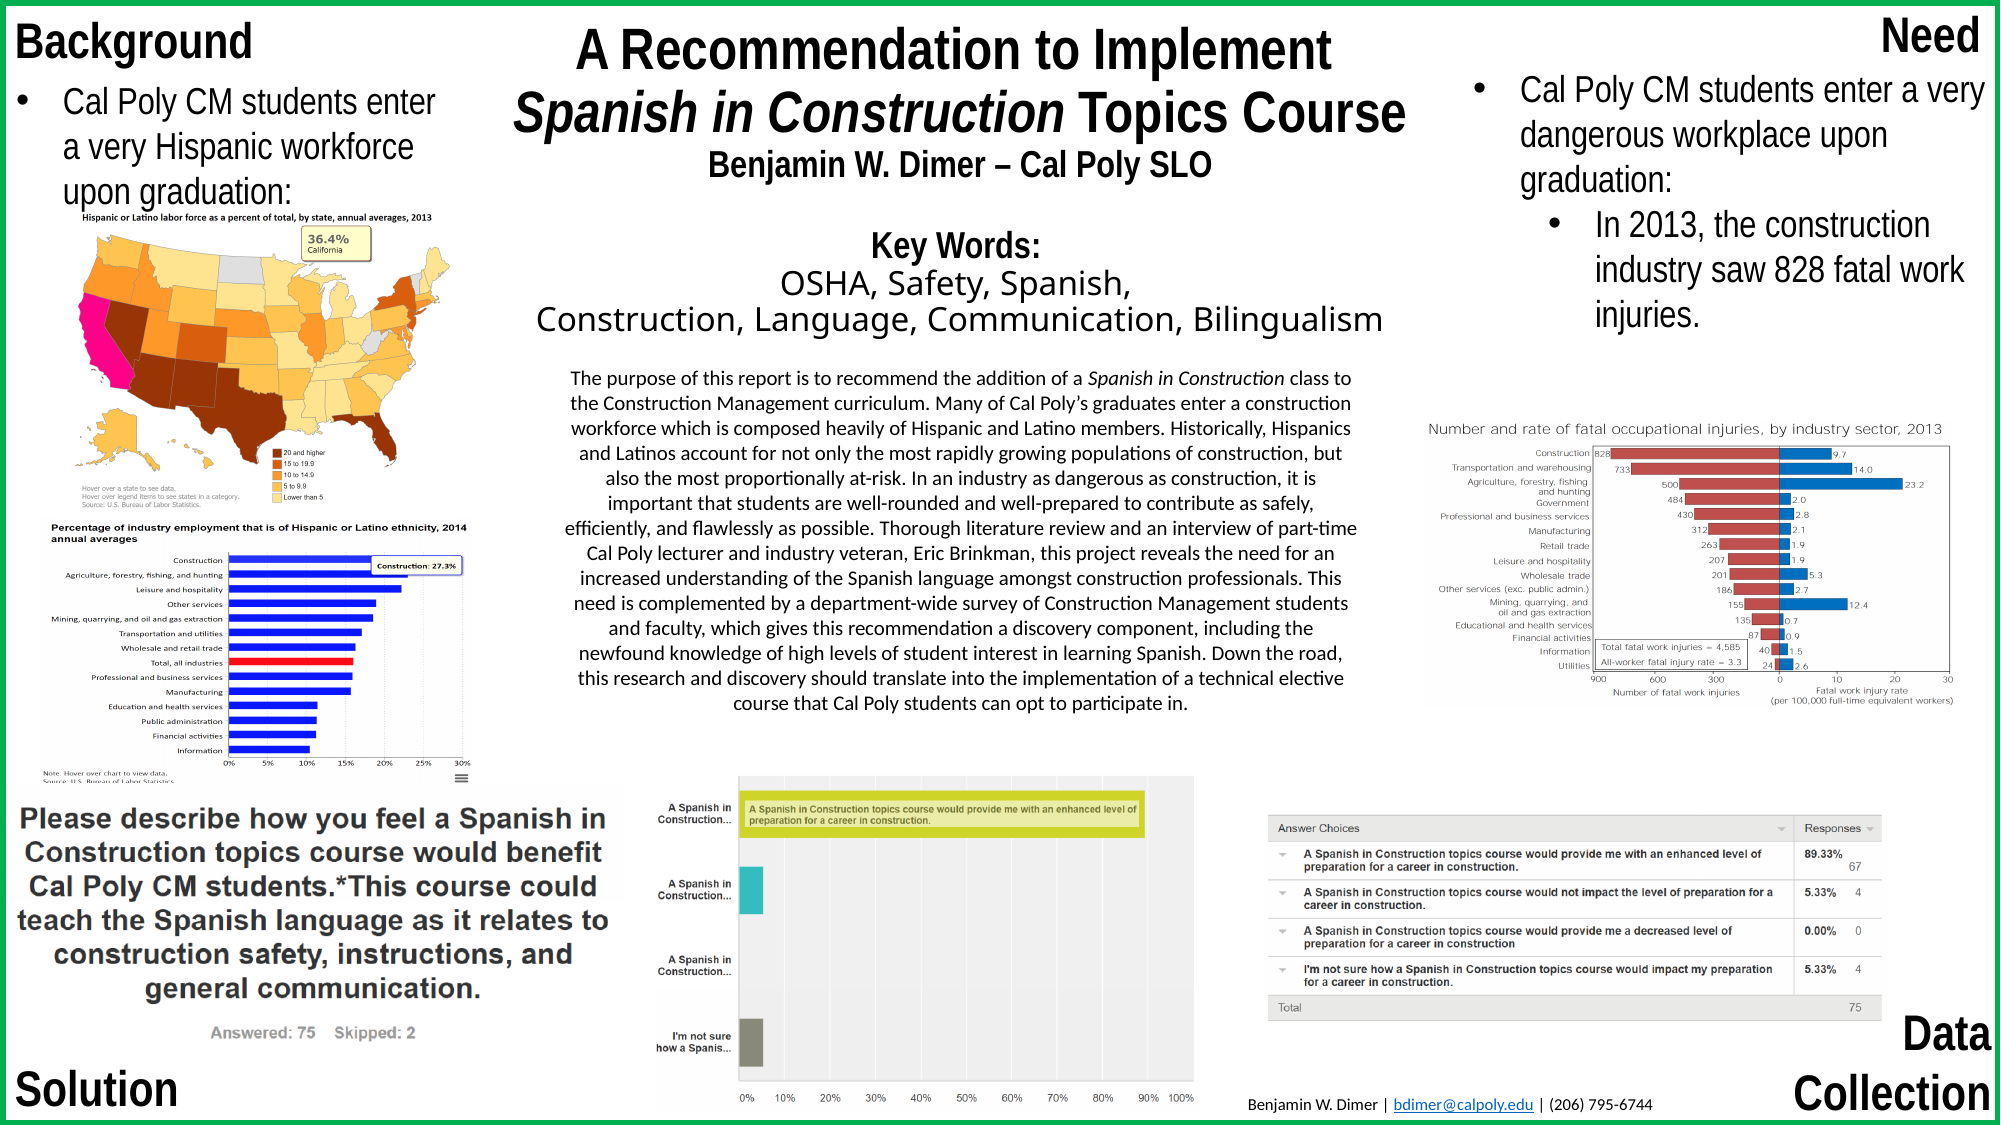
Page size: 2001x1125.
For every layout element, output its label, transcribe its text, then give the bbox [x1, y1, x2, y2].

text_box [0, 0, 2000, 1125]
picture [654, 770, 1202, 1111]
picture [0, 517, 628, 1051]
picture [1419, 420, 1956, 709]
picture [1260, 809, 1889, 1025]
text_box Benjamin W. Dimer | bdimer@calpoly.edu | (206) 795-6744 [1233, 1086, 1733, 1121]
picture [57, 205, 452, 515]
